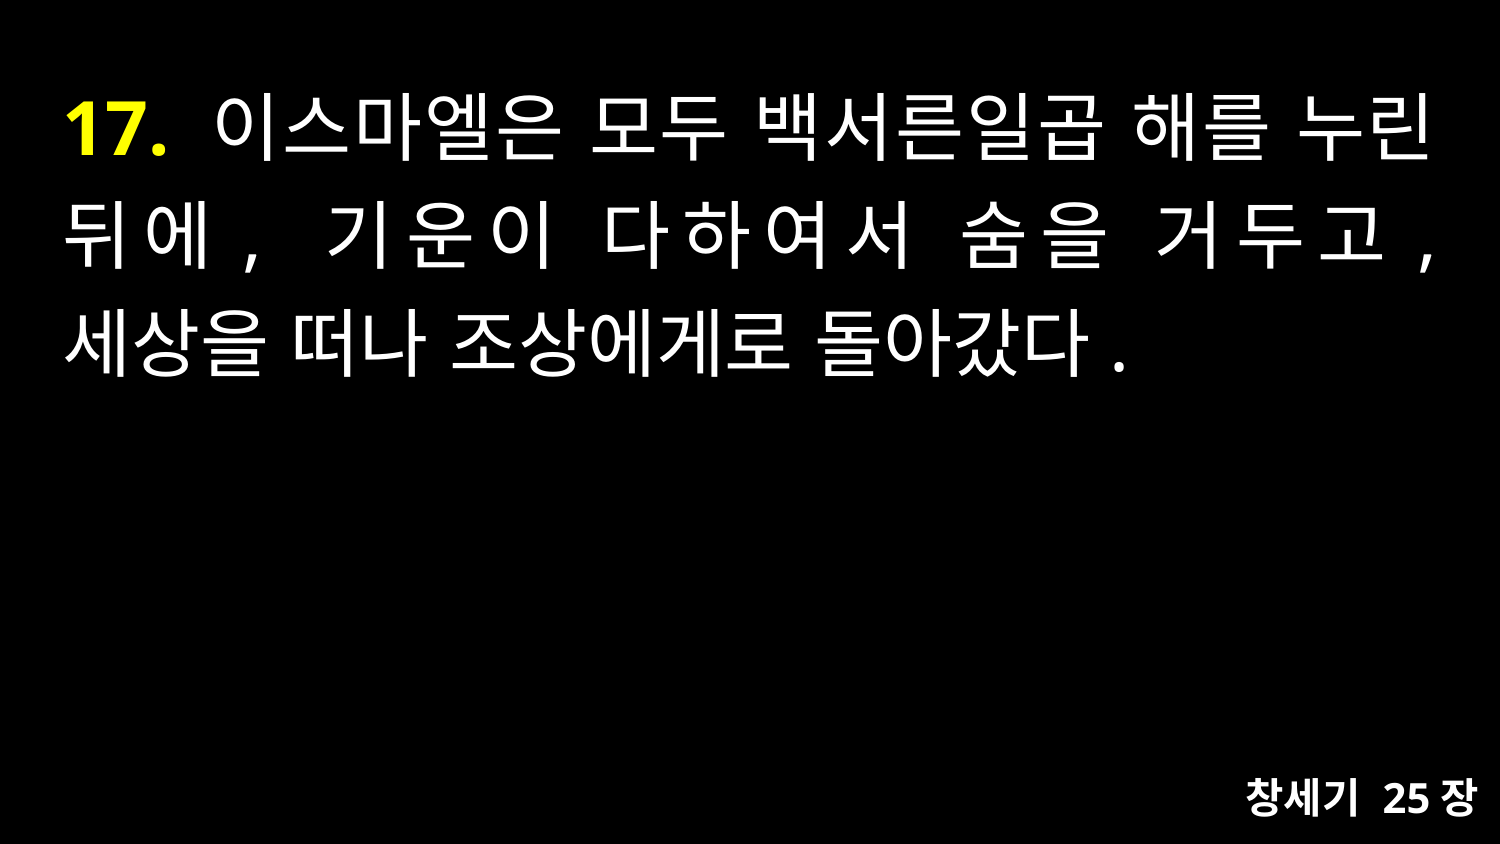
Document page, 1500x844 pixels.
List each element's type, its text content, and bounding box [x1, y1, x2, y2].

title 17. 이스마엘은 모두 백서른일곱 해를 누린 뒤에, 기운이 다하여서 숨을 거두고, 세상을 떠나 조상에게로 돌아갔다. [0, 0, 1500, 844]
subtitle 창세기 25장 [916, 770, 1500, 844]
